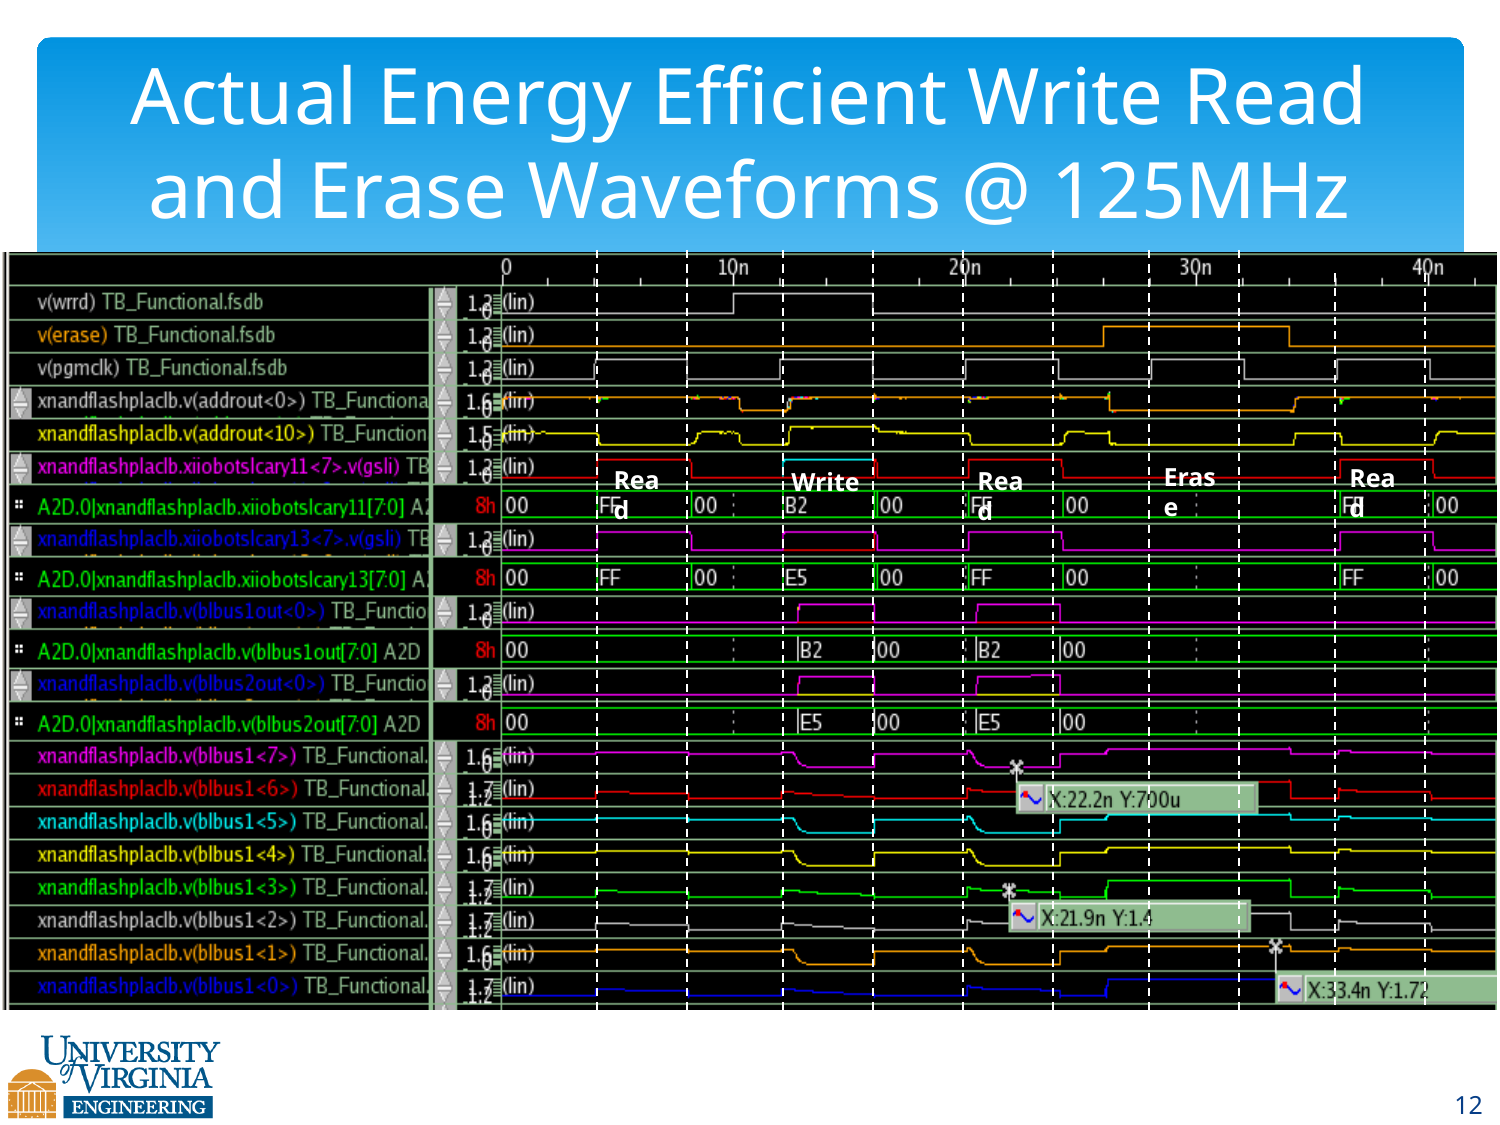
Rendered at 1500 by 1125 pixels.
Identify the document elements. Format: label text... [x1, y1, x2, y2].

picture [0, 249, 596, 1013]
picture [1150, 249, 1238, 1013]
picture [1054, 249, 1148, 1013]
slide_number 12 [1437, 1087, 1500, 1125]
picture [784, 249, 873, 1013]
picture [964, 249, 1052, 1013]
picture [0, 1030, 225, 1125]
picture [598, 249, 687, 1013]
picture [874, 249, 962, 1013]
picture [688, 249, 782, 1013]
picture [1240, 249, 1500, 1013]
title Actual Energy Efficient Write Read and Erase Waveforms @ 125MHz [75, 37, 1425, 243]
